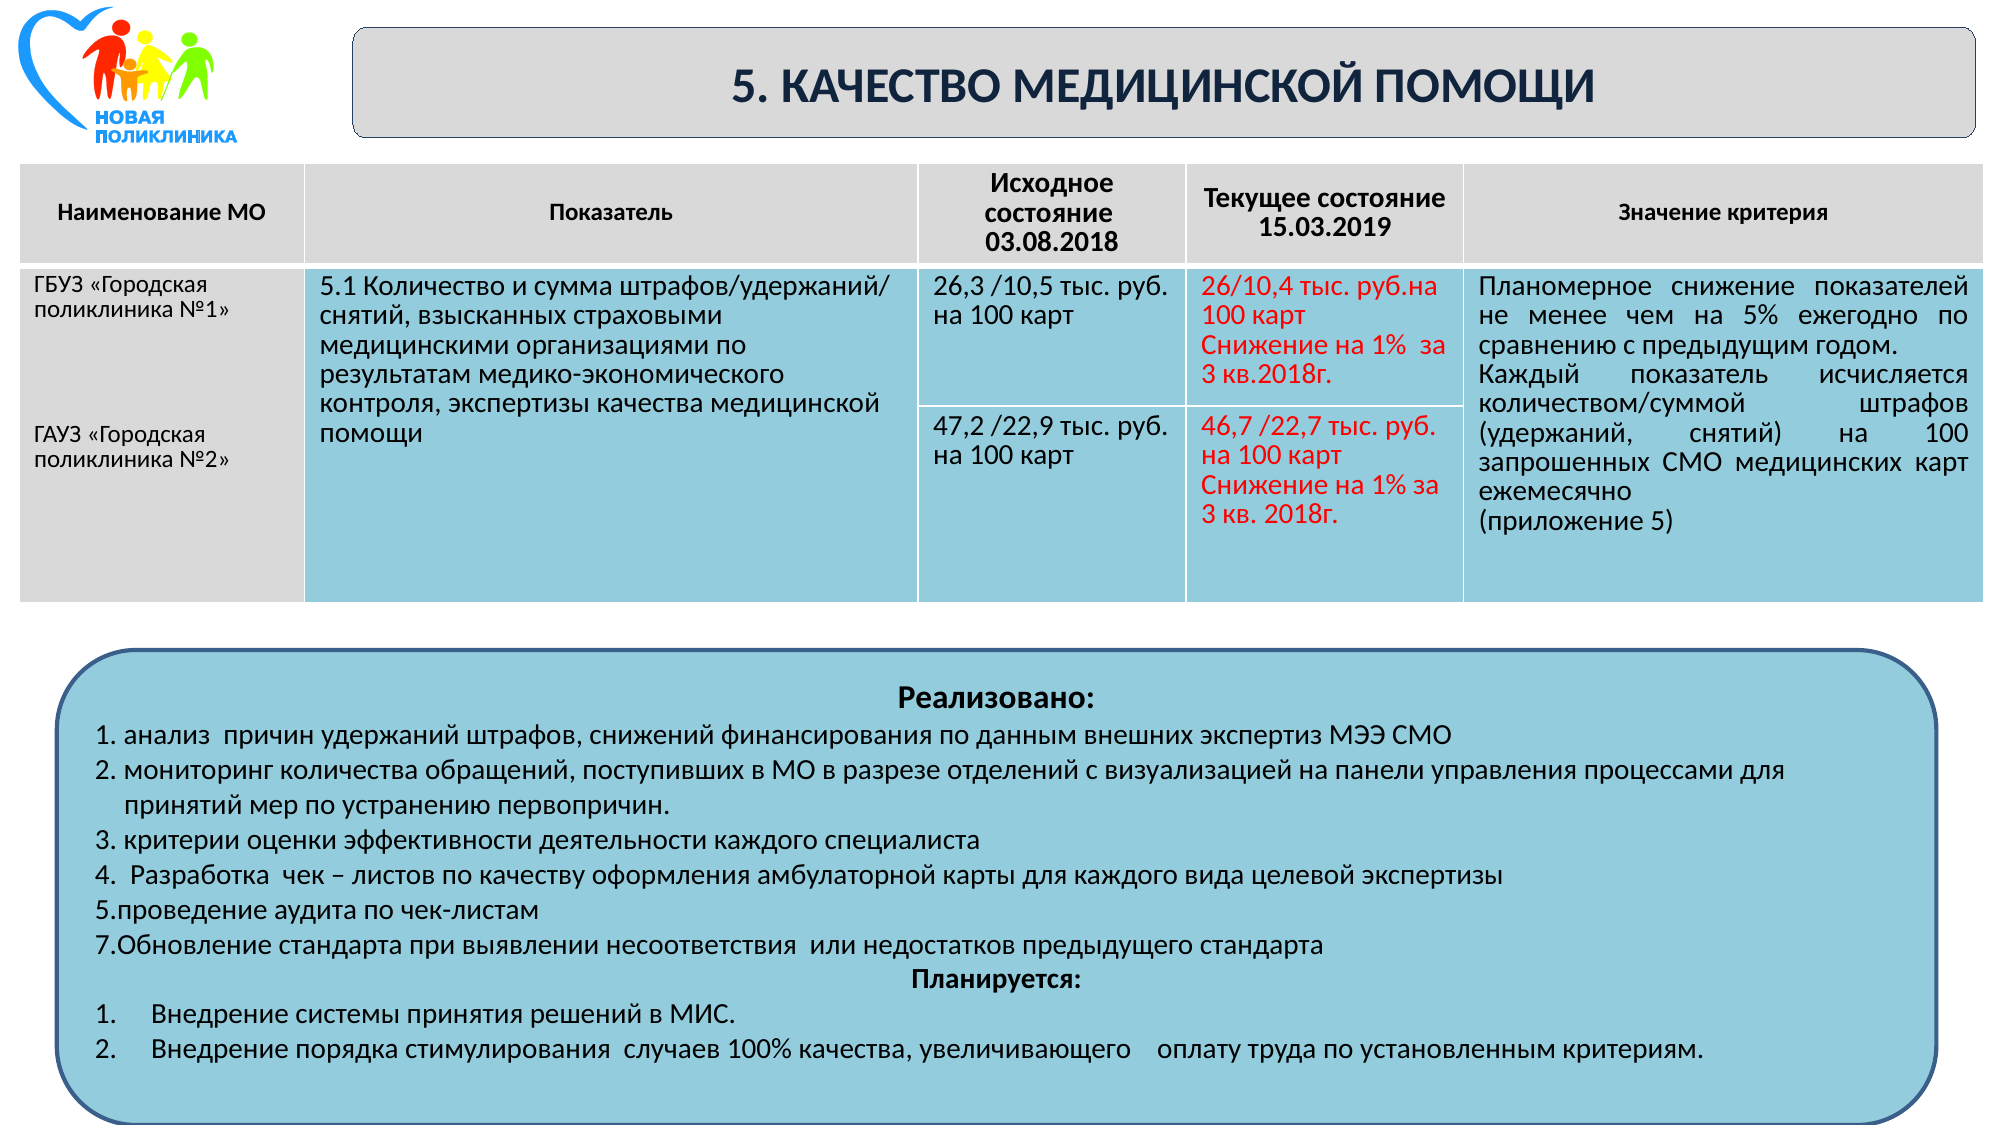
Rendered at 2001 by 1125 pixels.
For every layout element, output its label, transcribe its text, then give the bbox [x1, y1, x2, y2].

picture [18, 6, 238, 143]
table_header Наименование МО [20, 164, 304, 263]
table_header Исходное состояние 03.08.2018 [919, 164, 1185, 263]
table_cell 26,3 /10,5 тыс. руб. на 100 карт [919, 269, 1185, 405]
table_cell 26/10,4 тыс. руб.на 100 карт Снижение на 1% за 3 кв.2018г. [1187, 269, 1463, 405]
table_header Значение критерия [1464, 164, 1983, 263]
table_cell 5.1 Количество и сумма штрафов/удержаний/ снятий, взысканных страховыми медицинскими организациями по результатам медико-экономического контроля, экспертизы качества медицинской помощи [305, 269, 917, 602]
table_cell 46,7 /22,7 тыс. руб. на 100 карт Снижение на 1% за 3 кв. 2018г. [1187, 407, 1463, 602]
table_cell ГБУЗ «Городская поликлиника №1» ГАУЗ «Городская поликлиника №2» [20, 269, 304, 602]
table_cell Планомерное снижение показателей не менее чем на 5% ежегодно по сравнению с предыдущим годом. Каждый показатель исчисляется количеством/суммой штрафов (удержаний, снятий) на 100 запрошенных СМО медицинских карт ежемесячно (приложение 5) [1464, 269, 1983, 602]
table_header Показатель [305, 164, 917, 263]
text_box Реализовано: 1. анализ причин удержаний штрафов, снижений финансирования по данным внешних экспертиз МЭЭ СМО 2. мониторинг количества обращений, поступивших в МО в разрезе отделений с визуализацией на панели управления процессами для принятий мер по устранению первопричин. 3. критерии оценки эффективности деятельности каждого специалиста 4. Разработка чек – листов по качеству оформления амбулаторной карты для каждого вида целевой экспертизы 5.проведение аудита по чек-листам 7.Обновление стандарта при выявлении несоответствия или недостатков предыдущего стандарта Планируется: Внедрение системы принятия решений в МИС. Внедрение порядка стимулирования случаев 100% качества, увеличивающего оплату труда по установленным критериям. [54, 647, 1939, 1125]
text_box 5. КАЧЕСТВО МЕДИЦИНСКОЙ ПОМОЩИ [352, 27, 1976, 138]
table_header Текущее состояние 15.03.2019 [1187, 164, 1463, 263]
table_cell 47,2 /22,9 тыс. руб. на 100 карт [919, 407, 1185, 602]
